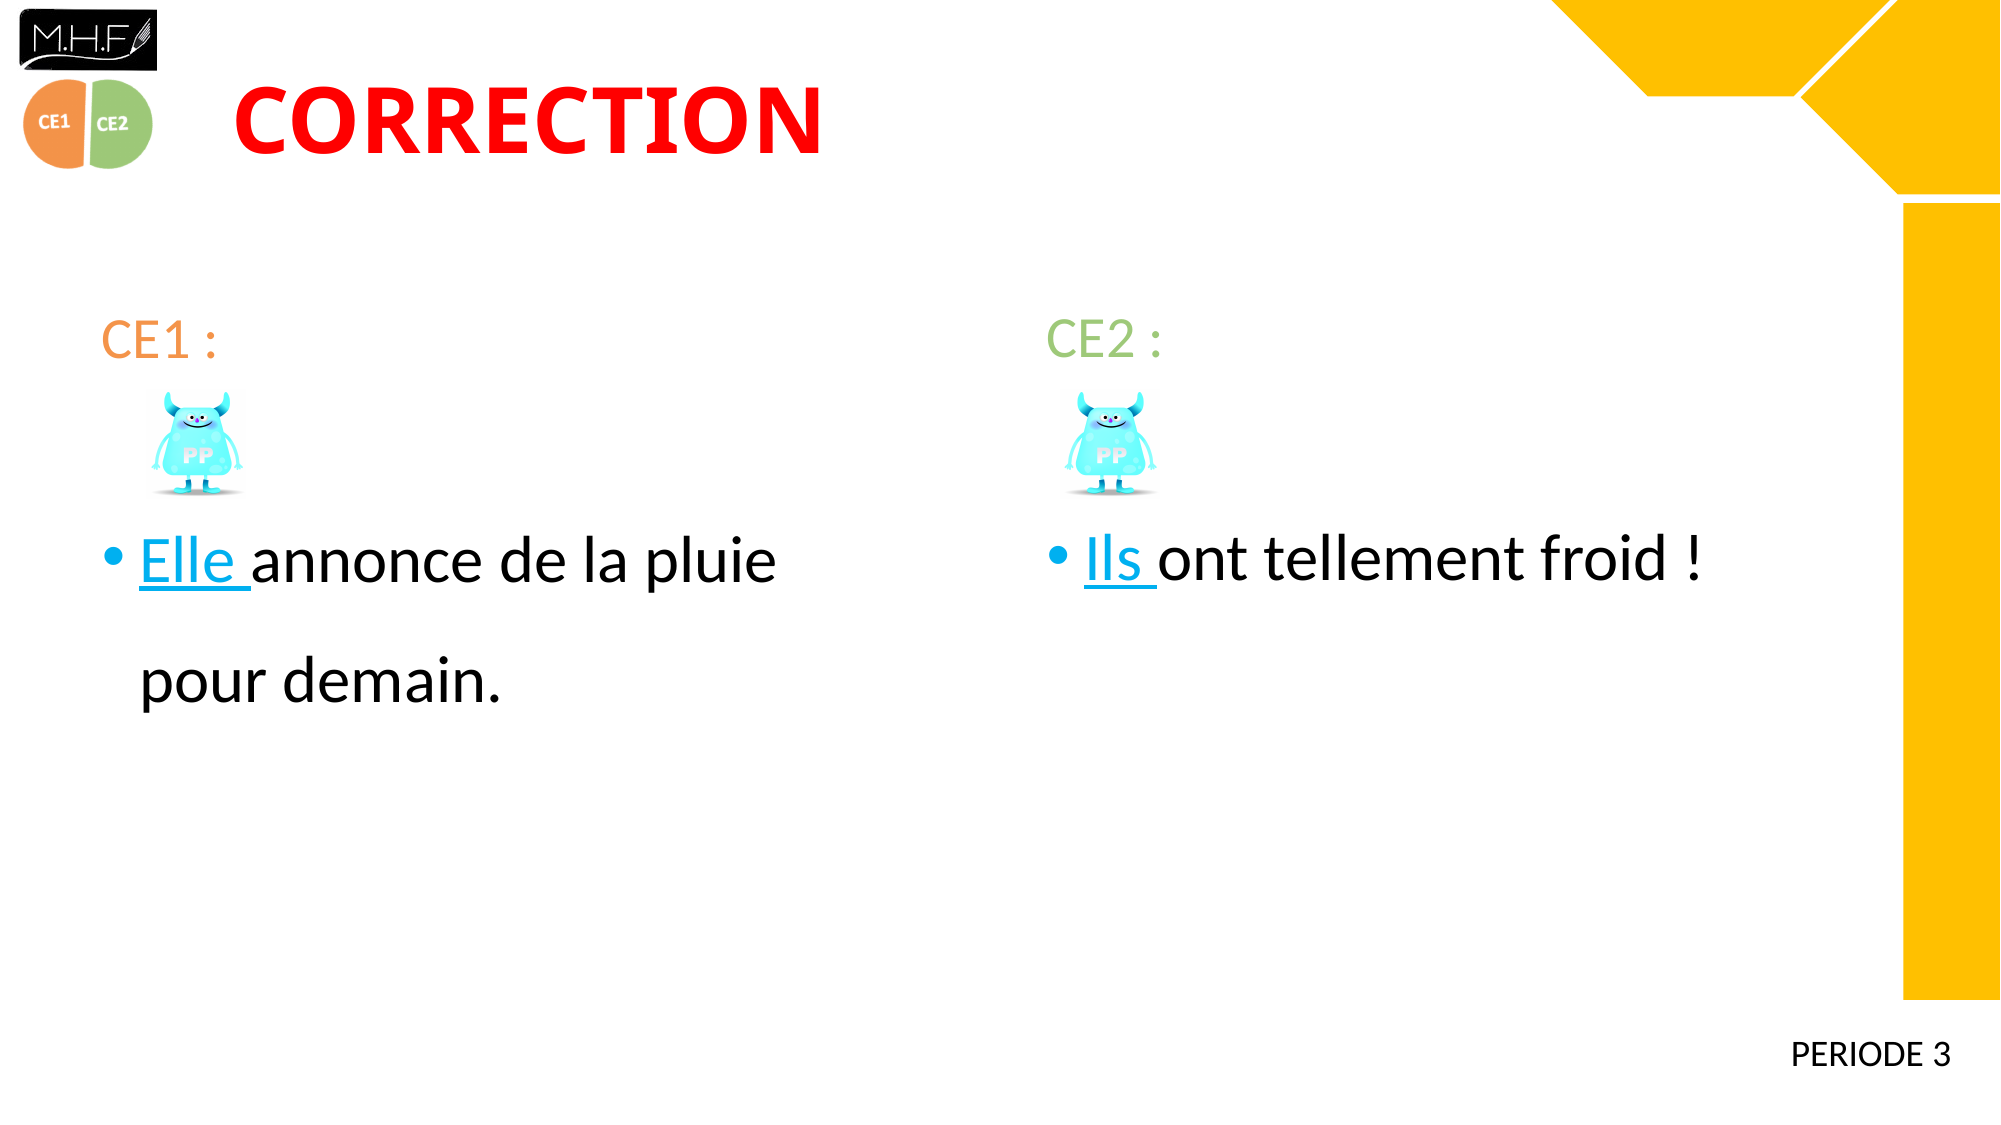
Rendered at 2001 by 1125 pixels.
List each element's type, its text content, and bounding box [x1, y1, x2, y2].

picture [1060, 389, 1160, 499]
text_box [1549, 0, 1892, 98]
text_box [1799, 0, 2000, 196]
list CE1 : Elle annonce de la pluie pour demain. [86, 300, 897, 1015]
title CORRECTION [216, 15, 1763, 233]
text_box [1902, 202, 2000, 1001]
text_box PERIODE 3 [1362, 1021, 1967, 1125]
text_box CE2 : Ils ont tellement froid ! [1031, 299, 1853, 1014]
picture [1, 7, 177, 207]
picture [146, 389, 246, 499]
